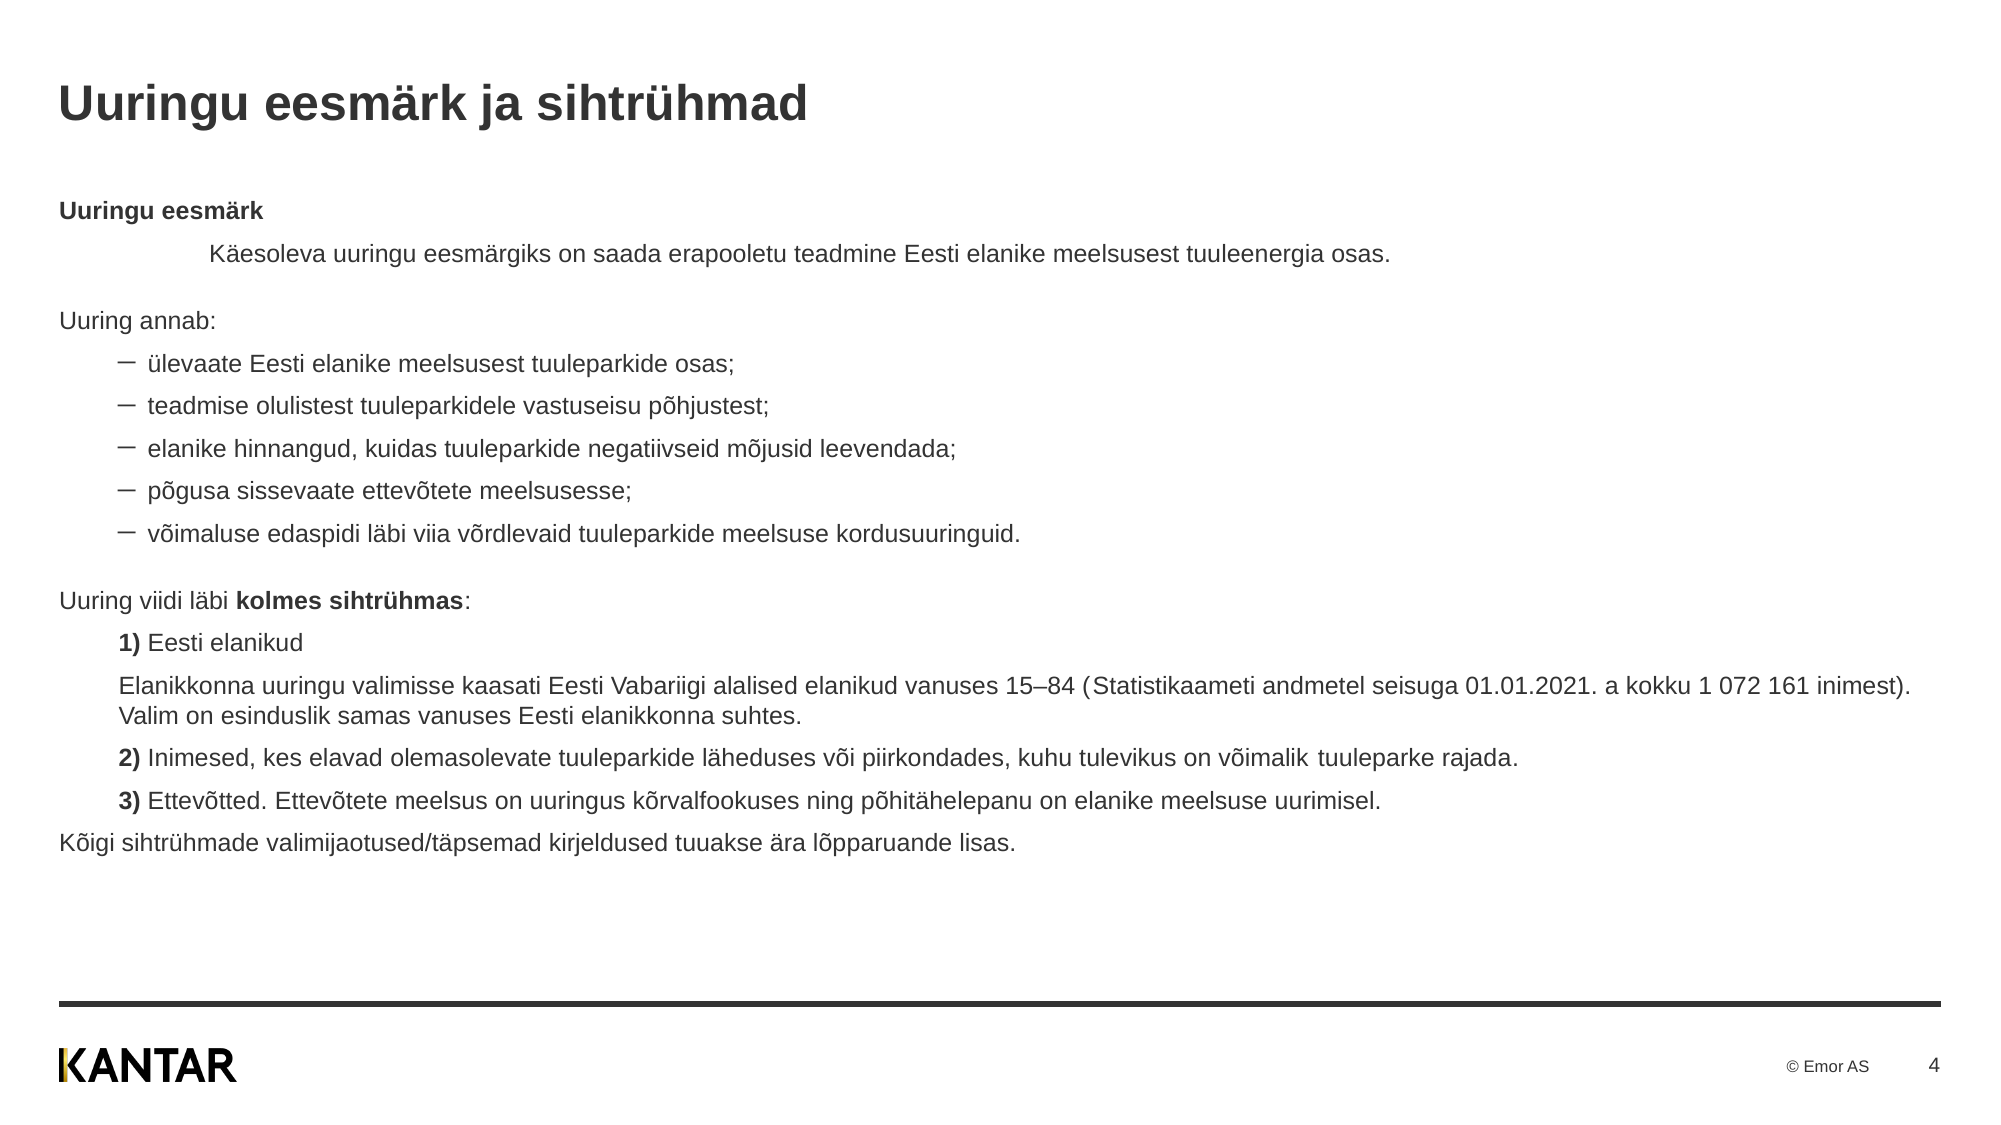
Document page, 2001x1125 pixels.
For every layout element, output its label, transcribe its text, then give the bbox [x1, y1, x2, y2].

picture [59, 1048, 237, 1082]
title Uuringu eesmärk ja sihtrühmad [59, 70, 1941, 137]
list Uuringu eesmärk Käesoleva uuringu eesmärgiks on saada erapooletu teadmine Eesti elanike meelsusest tuuleenergia osas. Uuring annab: ülevaate Eesti elanike meelsusest tuuleparkide osas; teadmise olulistest tuuleparkidele vastuseisu põhjustest; elanike hinnangud, kuidas tuuleparkide negatiivseid mõjusid leevendada; põgusa sissevaate ettevõtete meelsusesse; võimaluse edaspidi läbi viia võrdlevaid tuuleparkide meelsuse kordusuuringuid. Uuring viidi läbi kolmes sihtrühmas: 1) Eesti elanikud Elanikkonna uuringu valimisse kaasati Eesti Vabariigi alalised elanikud vanuses 15–84 (Statistikaameti andmetel seisuga 01.01.2021. a kokku 1 072 161 inimest). Valim on esinduslik samas vanuses Eesti elanikkonna suhtes. 2) Inimesed, kes elavad olemasolevate tuuleparkide läheduses või piirkondades, kuhu tulevikus on võimalik tuuleparke rajada. 3) Ettevõtted. Ettevõtete meelsus on uuringus kõrvalfookuses ning põhitähelepanu on elanike meelsuse uurimisel. Kõigi sihtrühmade valimijaotused/täpsemad kirjeldused tuuakse ära lõpparuande lisas. [59, 194, 1940, 929]
slide_number 4 [1780, 1048, 1941, 1081]
